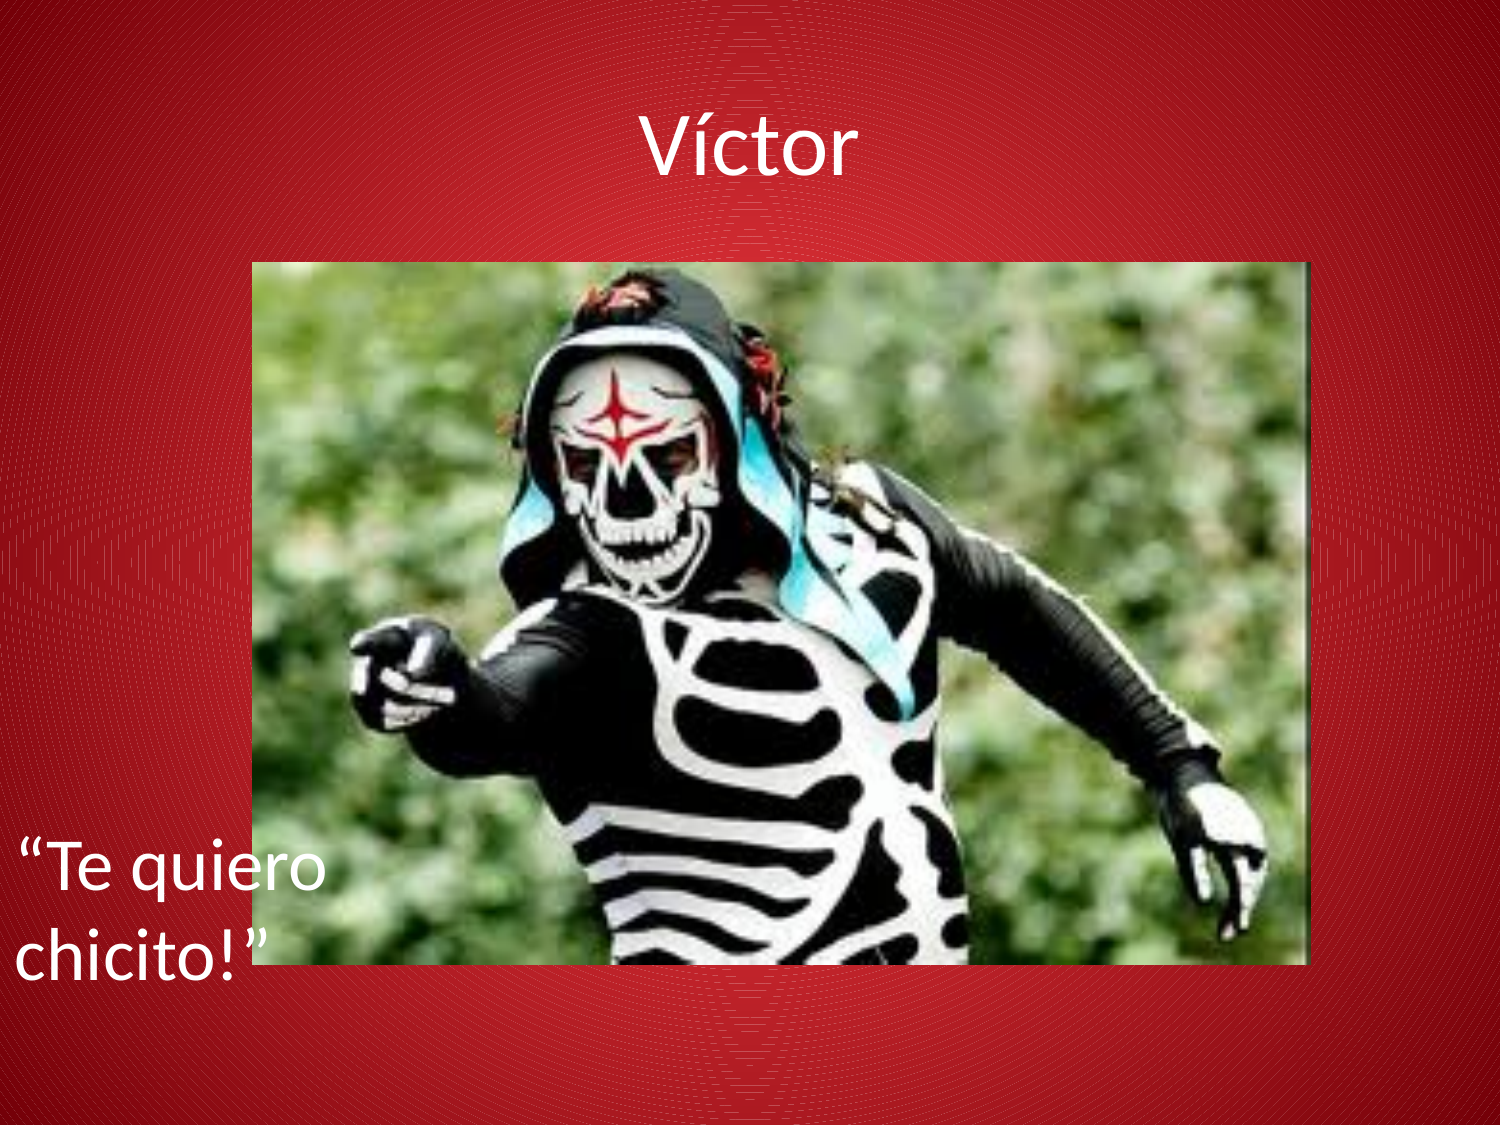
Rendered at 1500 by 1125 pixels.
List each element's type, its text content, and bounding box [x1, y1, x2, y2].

text_box “Te quiero chicito!” [0, 807, 560, 1003]
picture [252, 262, 1312, 965]
title Víctor [75, 45, 1425, 233]
